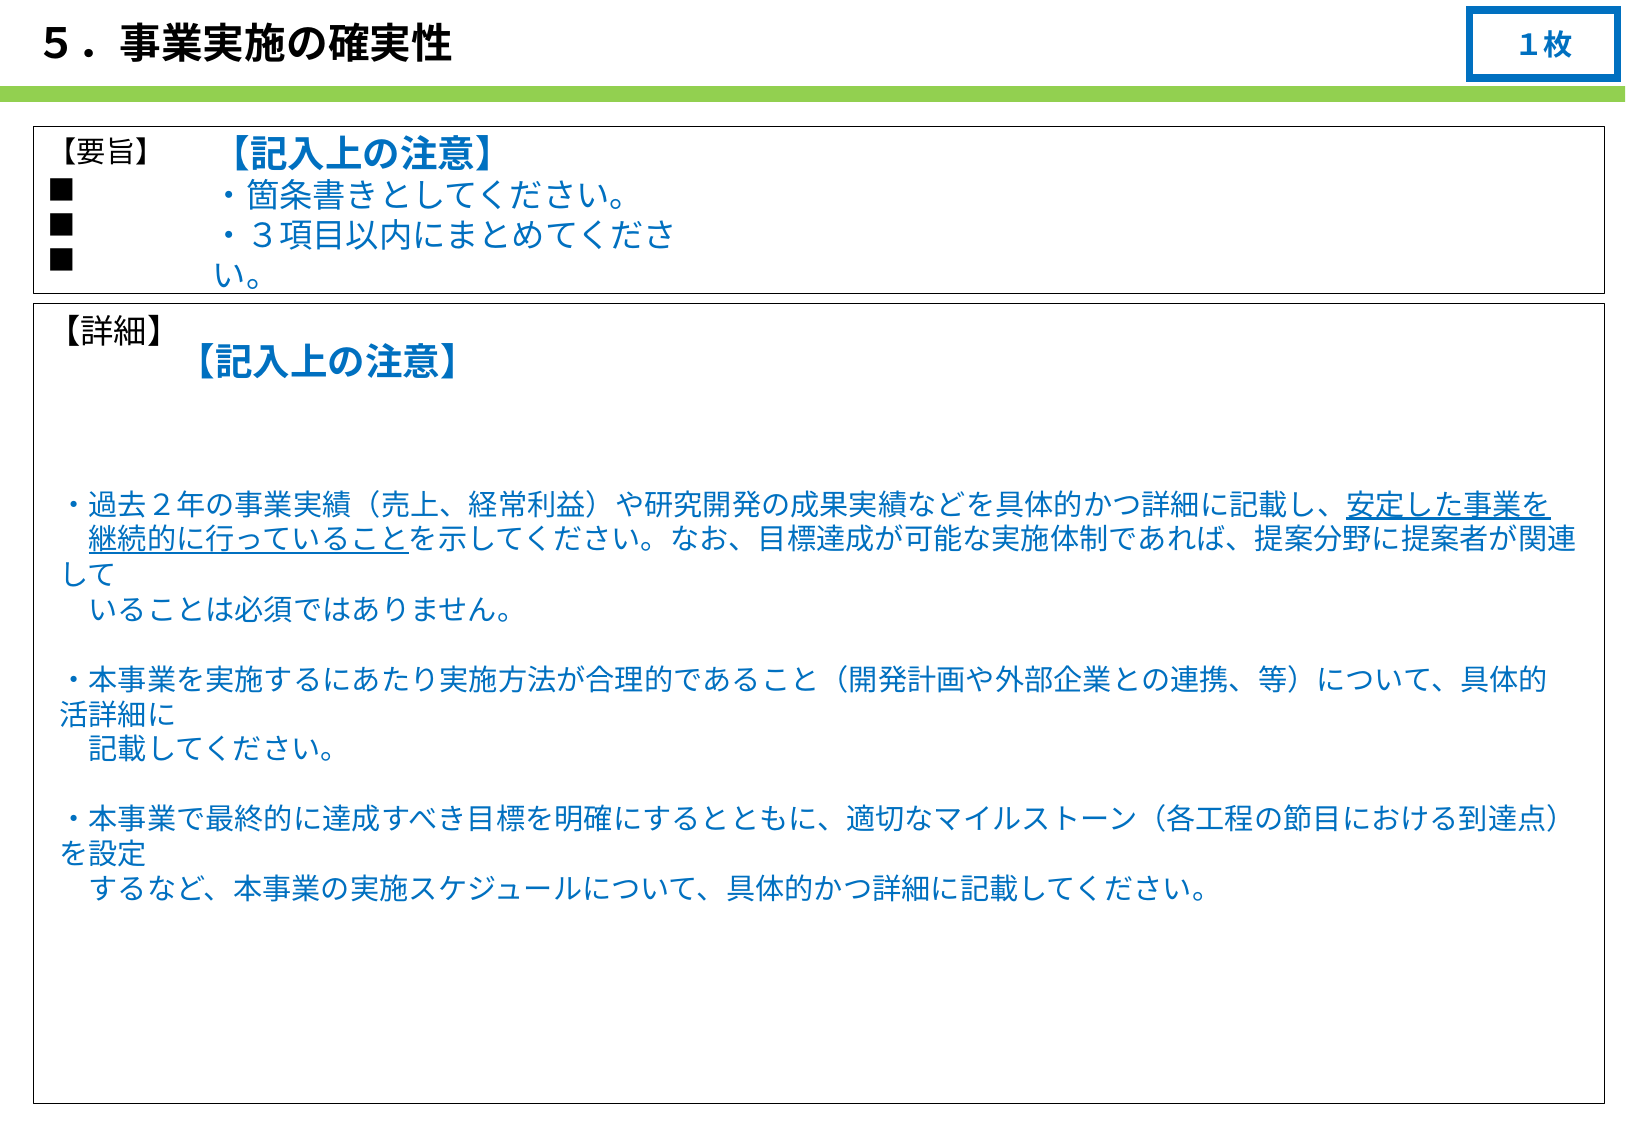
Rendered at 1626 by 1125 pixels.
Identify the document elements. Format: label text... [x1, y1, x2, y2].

text_box ・過去２年の事業実績（売上、経常利益）や研究開発の成果実績などを具体的かつ詳細に記載し、安定した事業を 継続的に行っていることを示してください。なお、目標達成が可能な実施体制であれば、提案分野に提案者が関連して いることは必須ではありません。 ・本事業を実施するにあたり実施方法が合理的であること（開発計画や外部企業との連携、等）について、具体的活詳細に 記載してください。 ・本事業で最終的に達成すべき目標を明確にするとともに、適切なマイルストーン（各工程の節目における到達点）を設定 するなど、本事業の実施スケジュールについて、具体的かつ詳細に記載してください。 [44, 433, 1593, 1104]
title ５．事業実施の確実性 [21, 9, 1484, 89]
text_box １枚 [1469, 9, 1618, 79]
text_box 【記入上の注意】 [162, 330, 548, 407]
text_box 【要旨】 ■ ■ ■ [32, 126, 1604, 294]
text_box 【詳細】 [32, 303, 1604, 1104]
text_box 【記入上の注意】 ・箇条書きとしてください。 ・３項目以内にまとめてください。 [198, 122, 695, 261]
